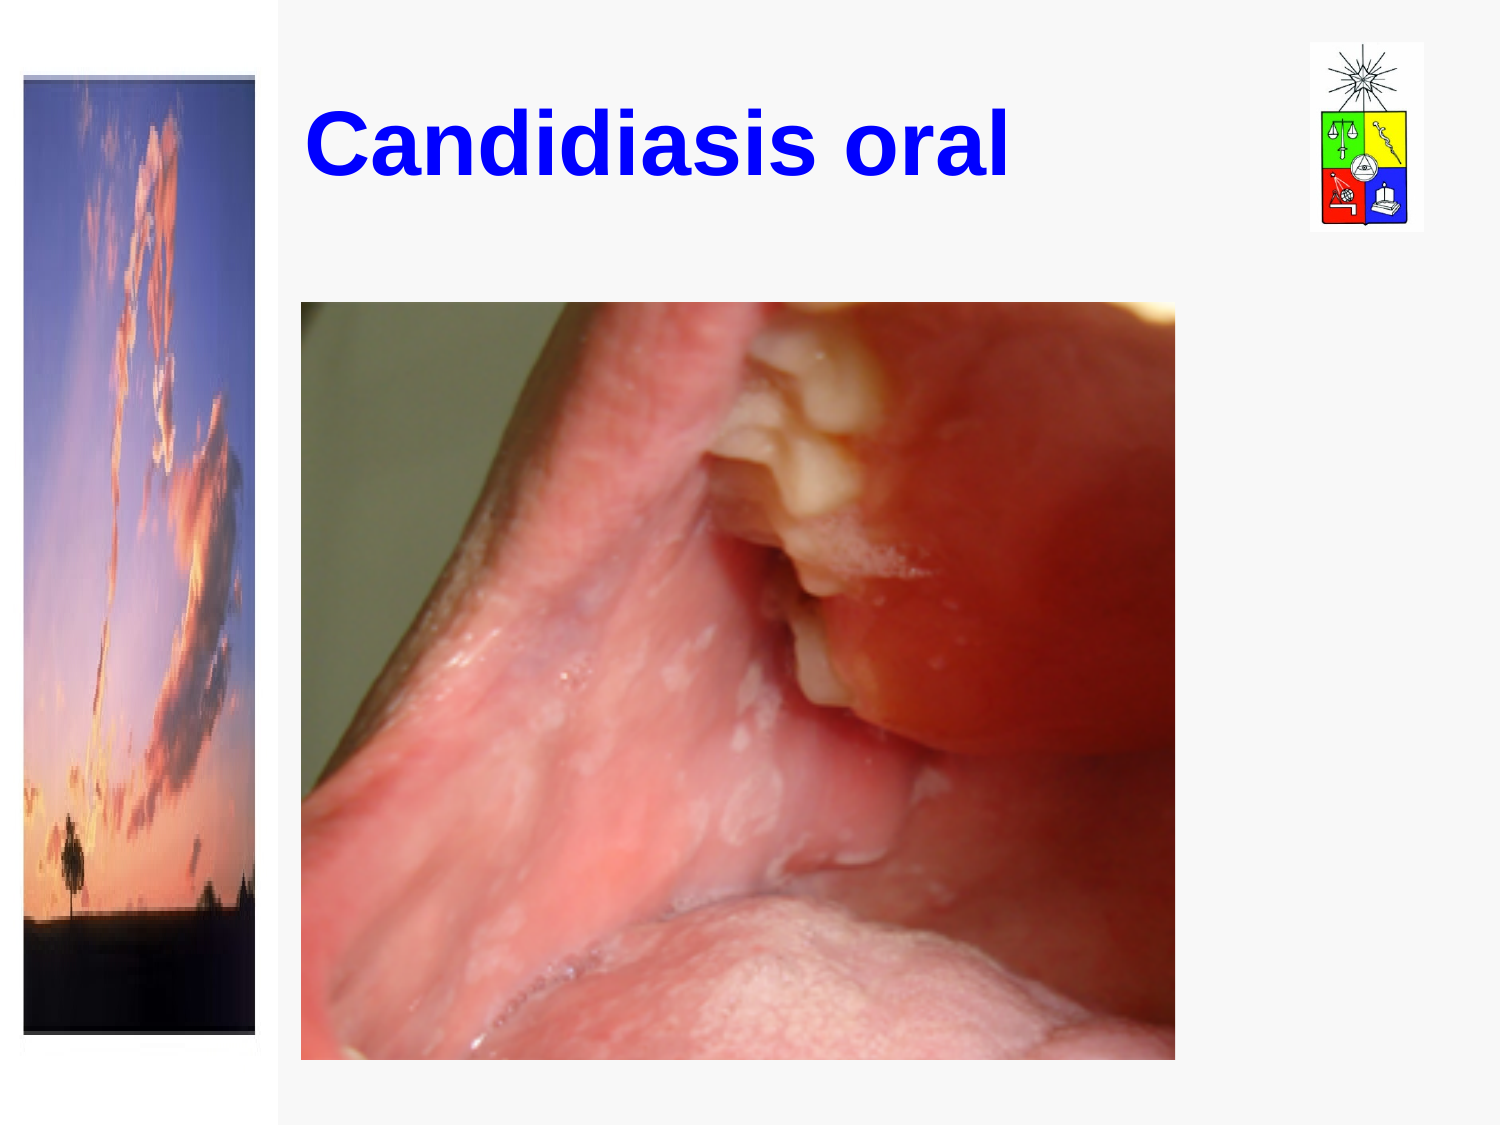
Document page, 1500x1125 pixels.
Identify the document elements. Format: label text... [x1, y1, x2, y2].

picture [0, 0, 278, 1125]
title Candidiasis oral [289, 45, 1425, 233]
picture [300, 302, 1176, 1060]
